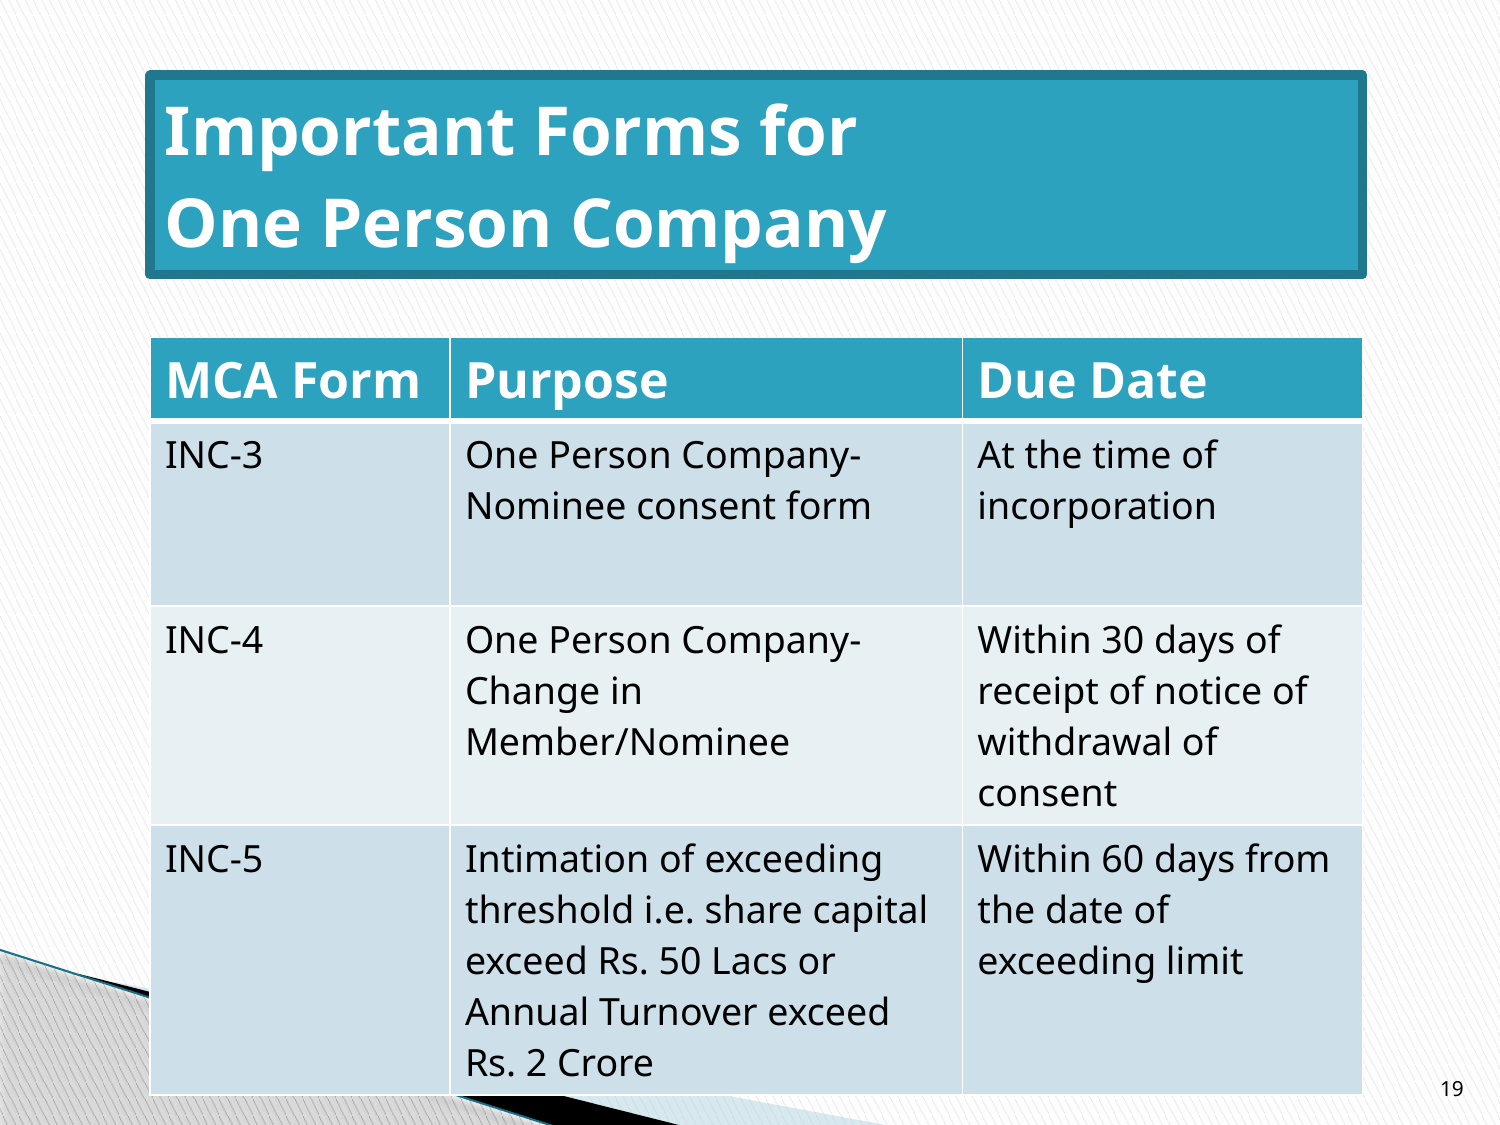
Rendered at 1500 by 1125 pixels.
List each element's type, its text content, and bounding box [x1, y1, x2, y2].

table_header Purpose [451, 338, 962, 418]
table_cell One Person Company- Nominee consent form [451, 424, 962, 605]
table_cell Within 60 days from the date of exceeding limit [963, 826, 1362, 1094]
table_cell INC-4 [151, 607, 449, 824]
table_cell At the time of incorporation [963, 424, 1362, 605]
table_cell Within 30 days of receipt of notice of withdrawal of consent [963, 607, 1362, 824]
slide_number 19 [1418, 1051, 1479, 1112]
table_cell INC-5 [151, 826, 449, 1094]
table_header MCA Form [151, 338, 449, 418]
table_cell INC-3 [151, 424, 449, 605]
table_cell One Person Company- Change in Member/Nominee [451, 607, 962, 824]
title Important Forms for One Person Company [145, 70, 1367, 279]
table_cell Intimation of exceeding threshold i.e. share capital exceed Rs. 50 Lacs or Annual Turnover exceed Rs. 2 Crore [451, 826, 962, 1094]
table_header Due Date [963, 338, 1362, 418]
